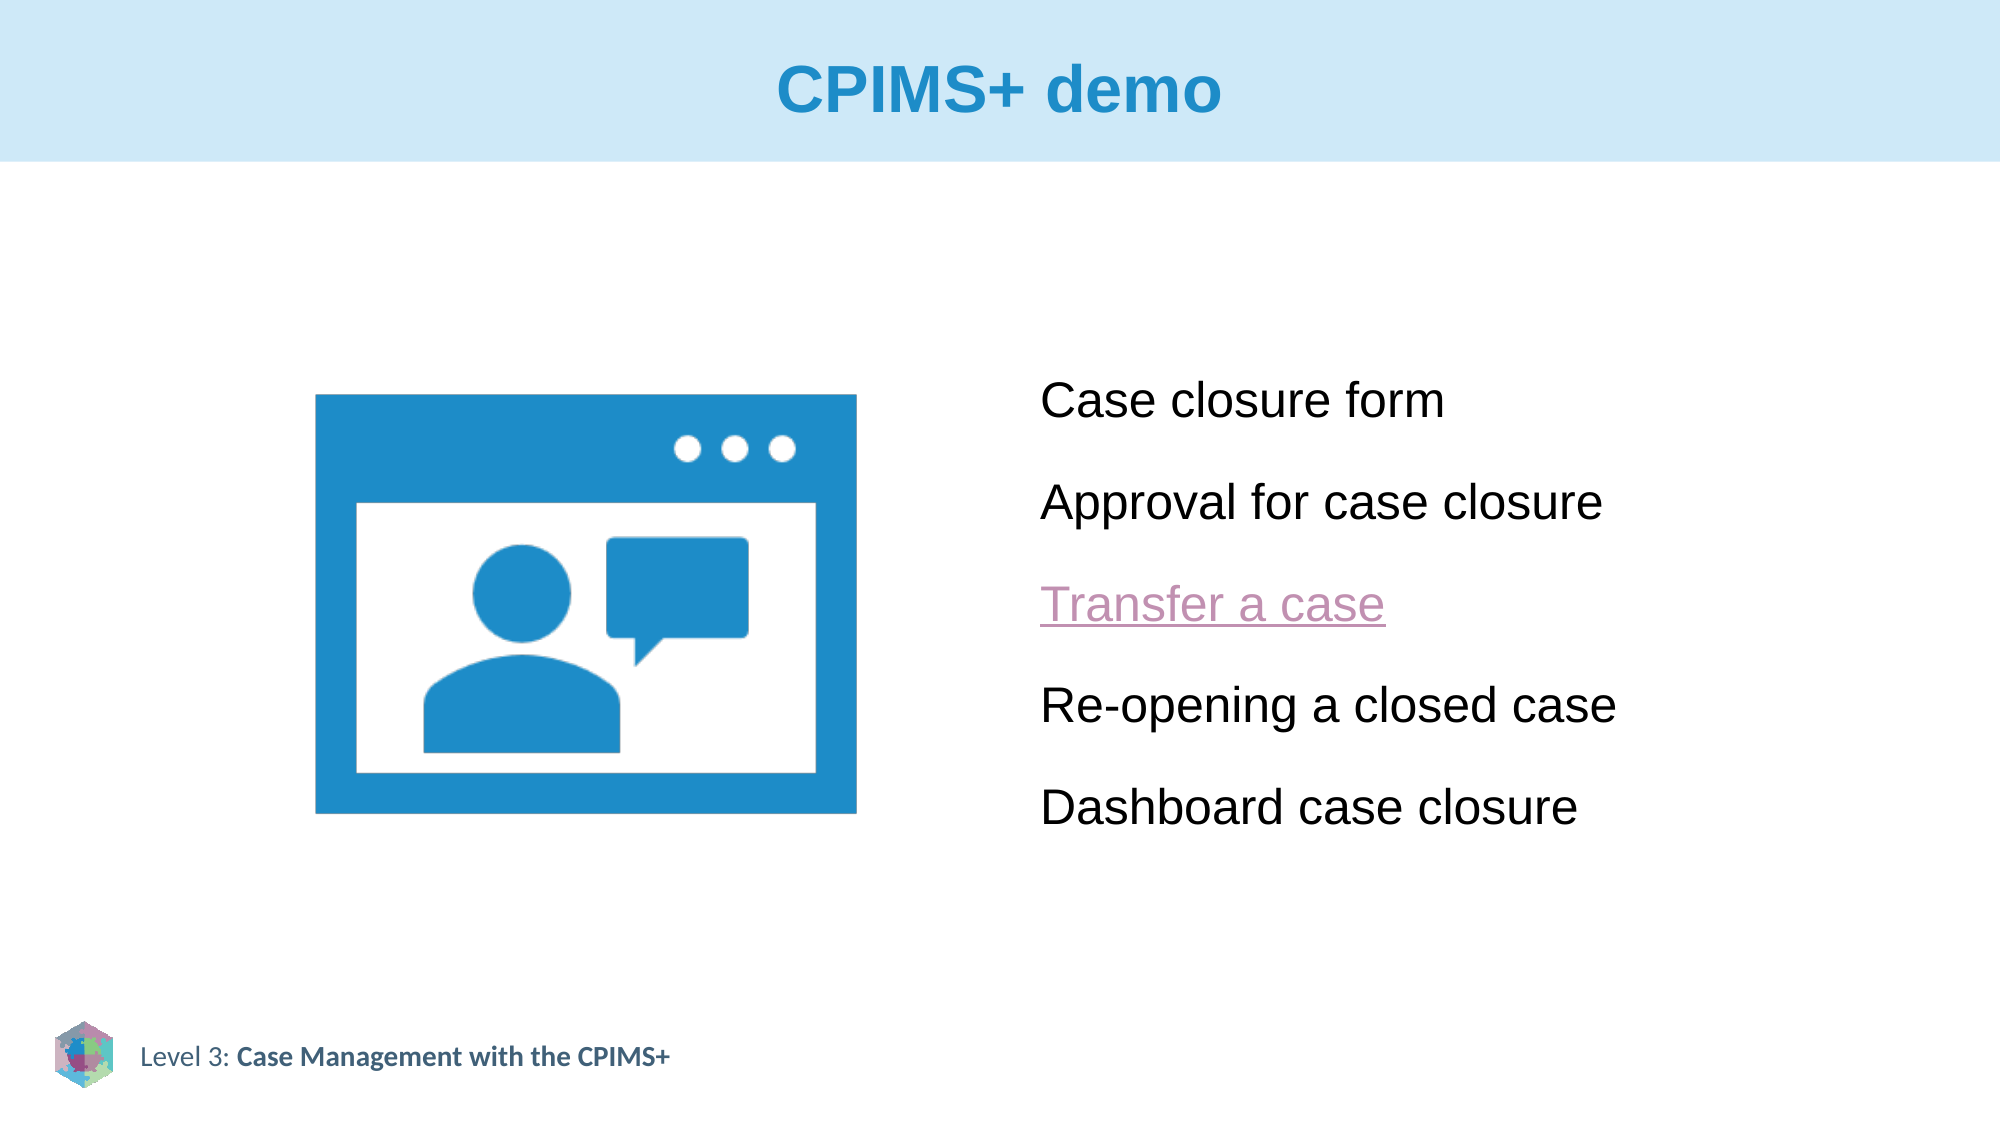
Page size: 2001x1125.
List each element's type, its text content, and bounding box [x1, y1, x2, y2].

title CPIMS+ demo [137, 19, 1863, 163]
picture [262, 280, 911, 929]
text_box Case closure form Approval for case closure Transfer a case Re-opening a closed case Dashboard case closure [1025, 355, 1896, 842]
picture [55, 1021, 113, 1088]
